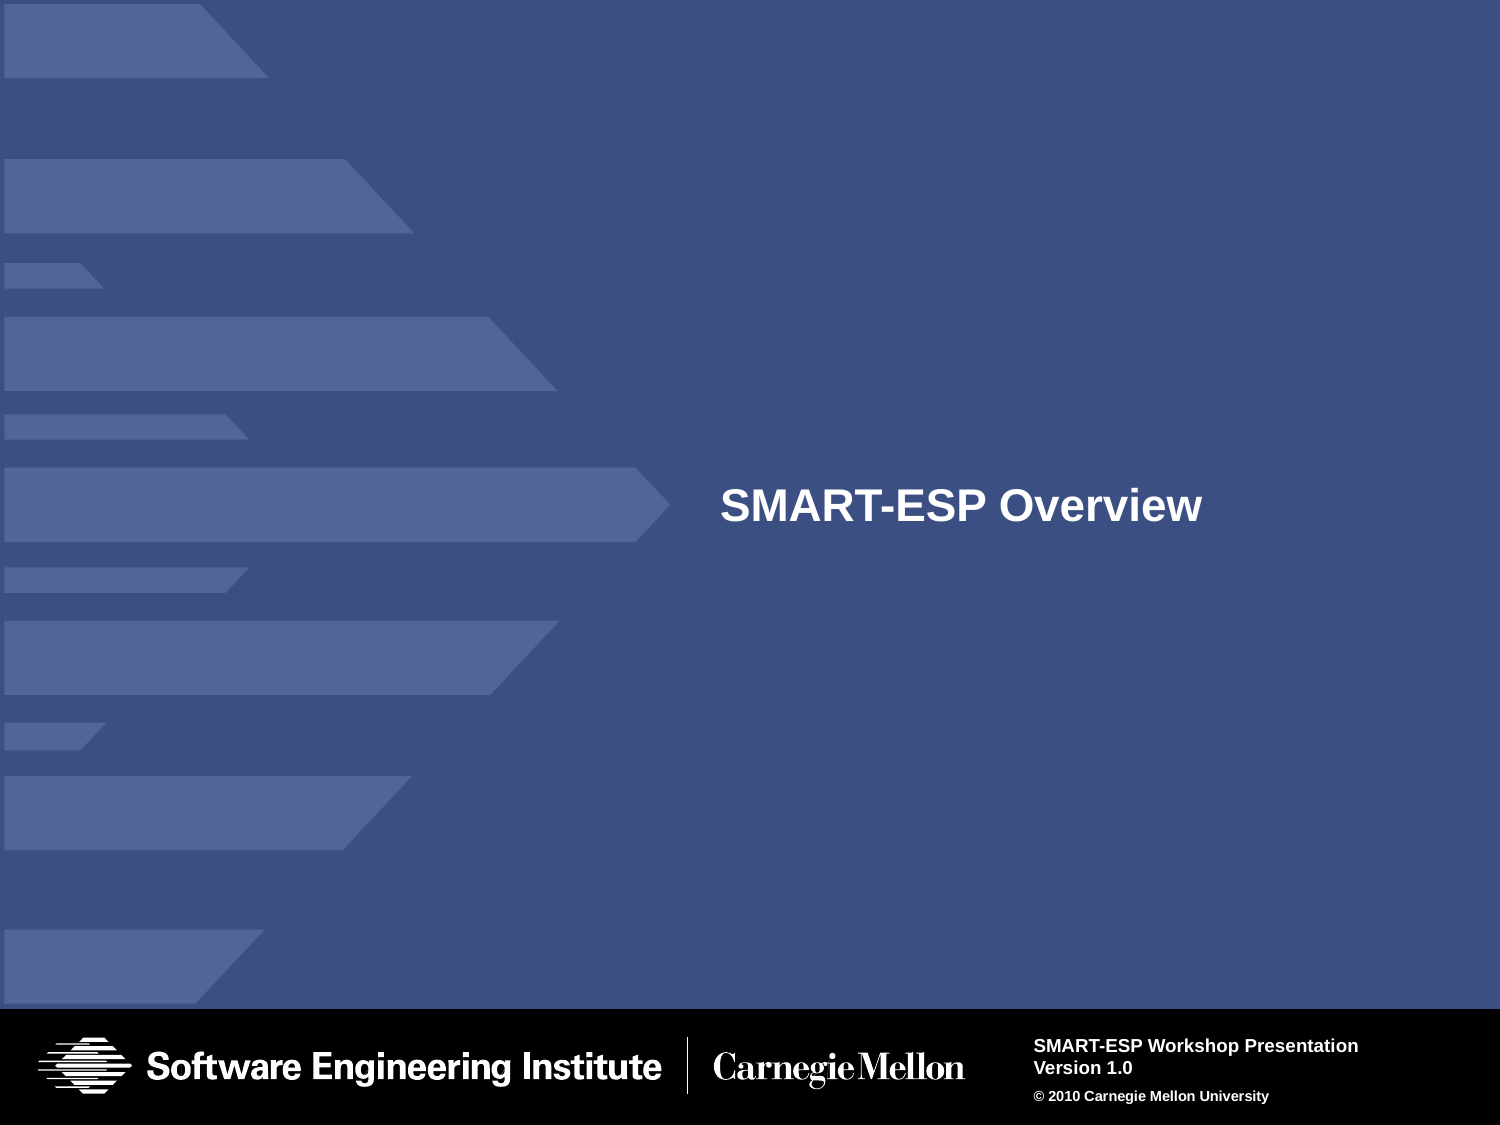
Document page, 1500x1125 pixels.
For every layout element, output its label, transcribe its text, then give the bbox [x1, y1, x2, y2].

title SMART-ESP Overview [705, 467, 1406, 539]
